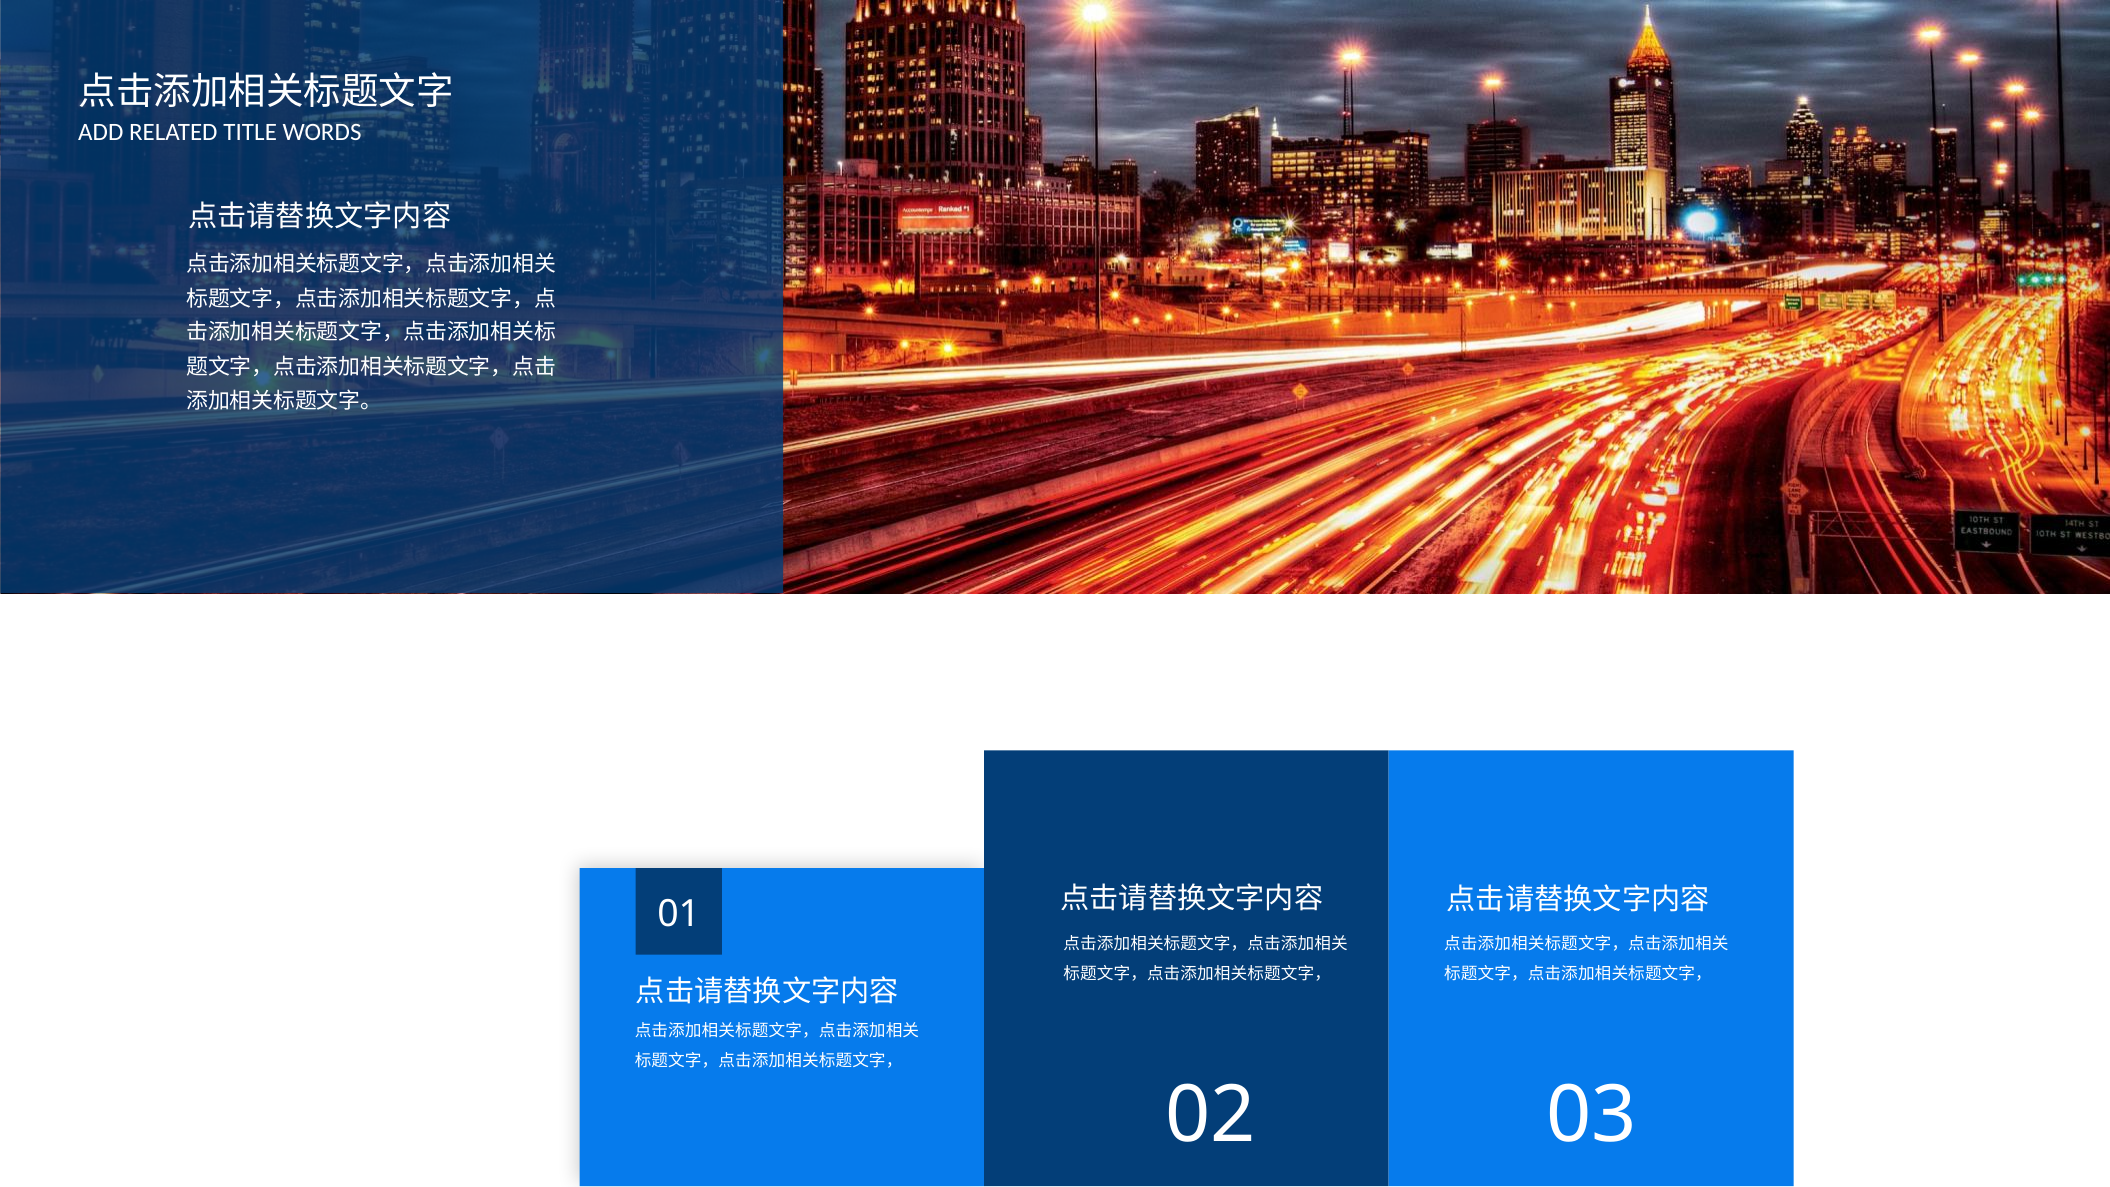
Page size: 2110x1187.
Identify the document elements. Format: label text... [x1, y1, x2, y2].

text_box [1429, 855, 1753, 1166]
text_box 点击添加相关标题文字，点击添加相关标题文字，点击添加相关标题文字，点击添加相关标题文字，点击添加相关标题文字，点击添加相关标题文字，点击添加相关标题文字。 [171, 234, 580, 420]
text_box [984, 750, 1388, 1187]
text_box ADD RELATED TITLE WORDS [62, 107, 379, 154]
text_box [1044, 854, 1373, 1166]
text_box [784, 0, 2110, 594]
text_box [0, 0, 784, 594]
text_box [619, 868, 944, 1078]
text_box [1388, 750, 1794, 1187]
text_box 点击添加相关标题文字 [62, 59, 470, 121]
text_box [579, 867, 984, 1187]
text_box 点击请替换文字内容 [173, 172, 467, 241]
